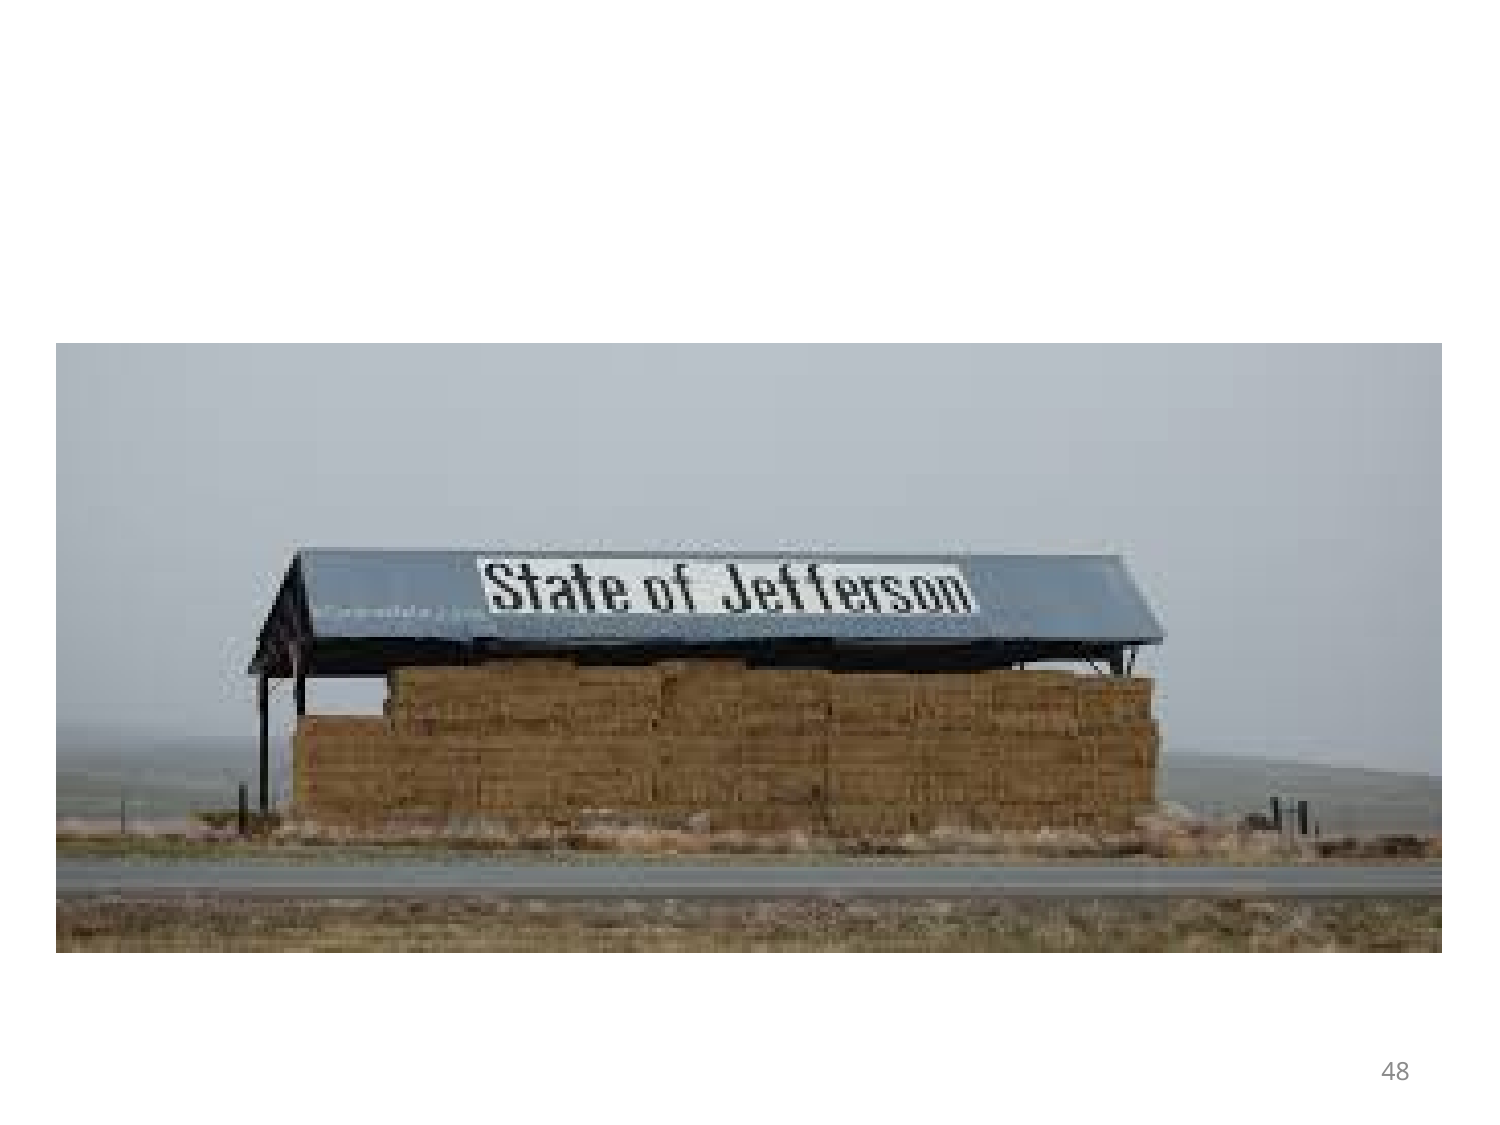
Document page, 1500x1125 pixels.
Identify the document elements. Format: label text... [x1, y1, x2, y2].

picture [56, 343, 1442, 953]
slide_number 48 [1074, 1042, 1425, 1103]
